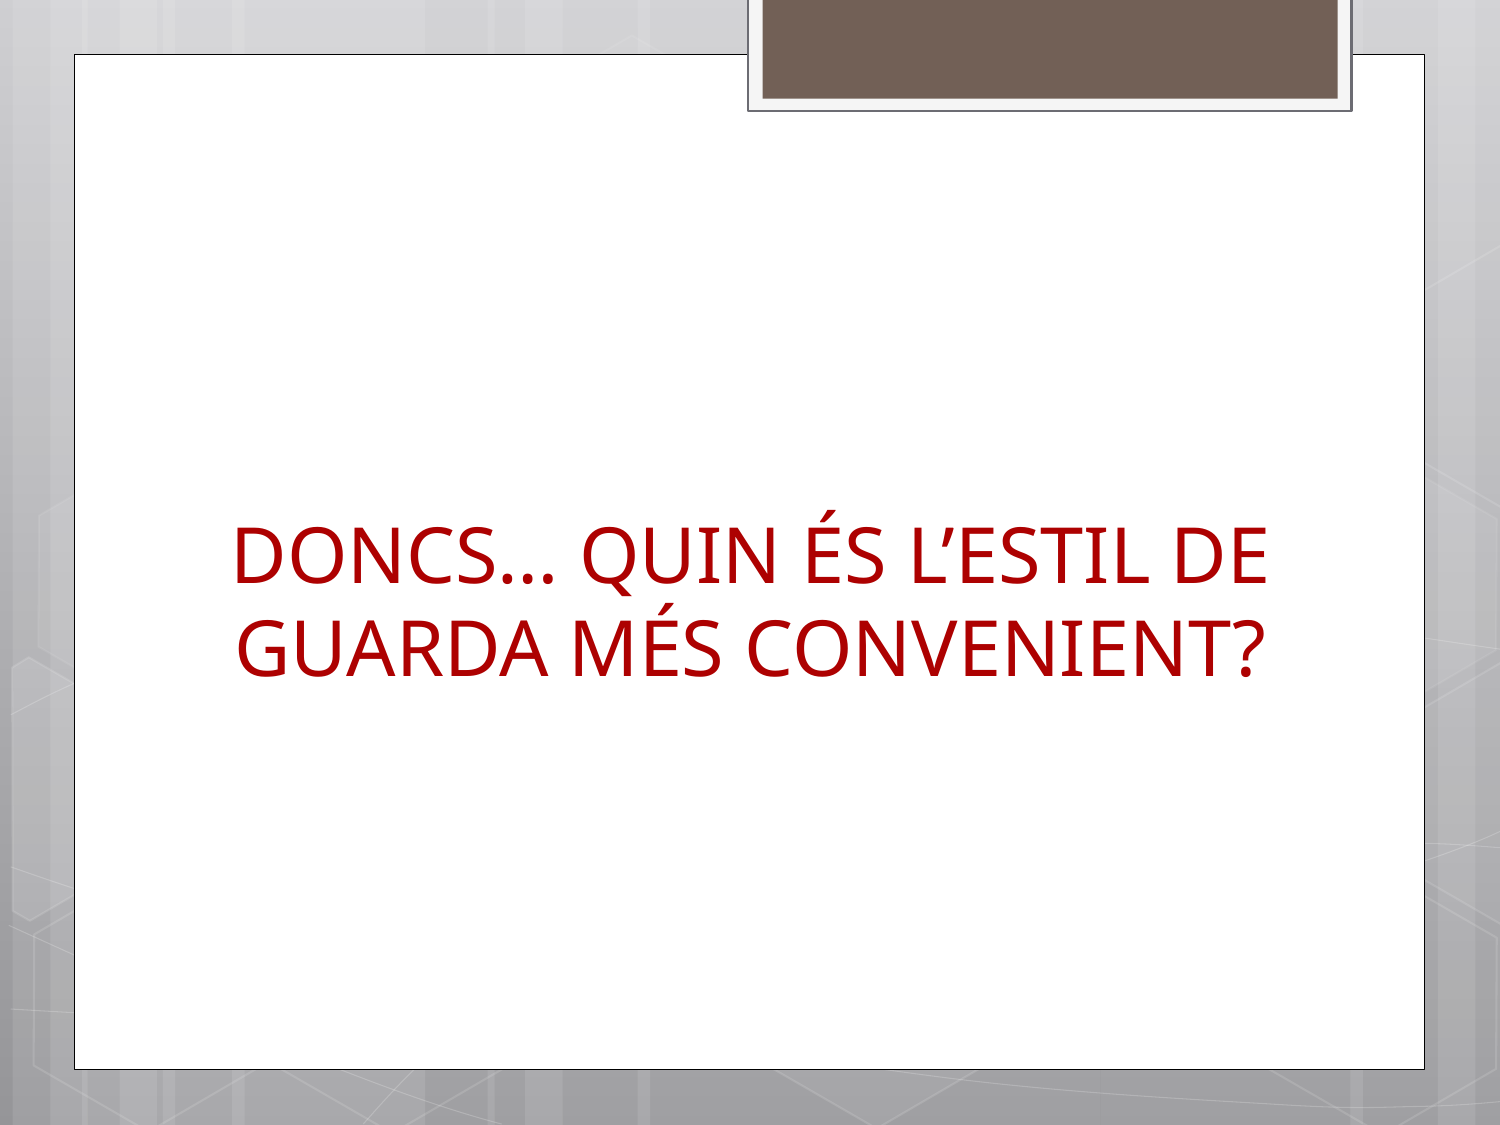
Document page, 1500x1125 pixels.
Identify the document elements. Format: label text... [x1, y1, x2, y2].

title DONCS… QUIN ÉS L’ESTIL DE GUARDA MÉS CONVENIENT? [206, 475, 1296, 700]
